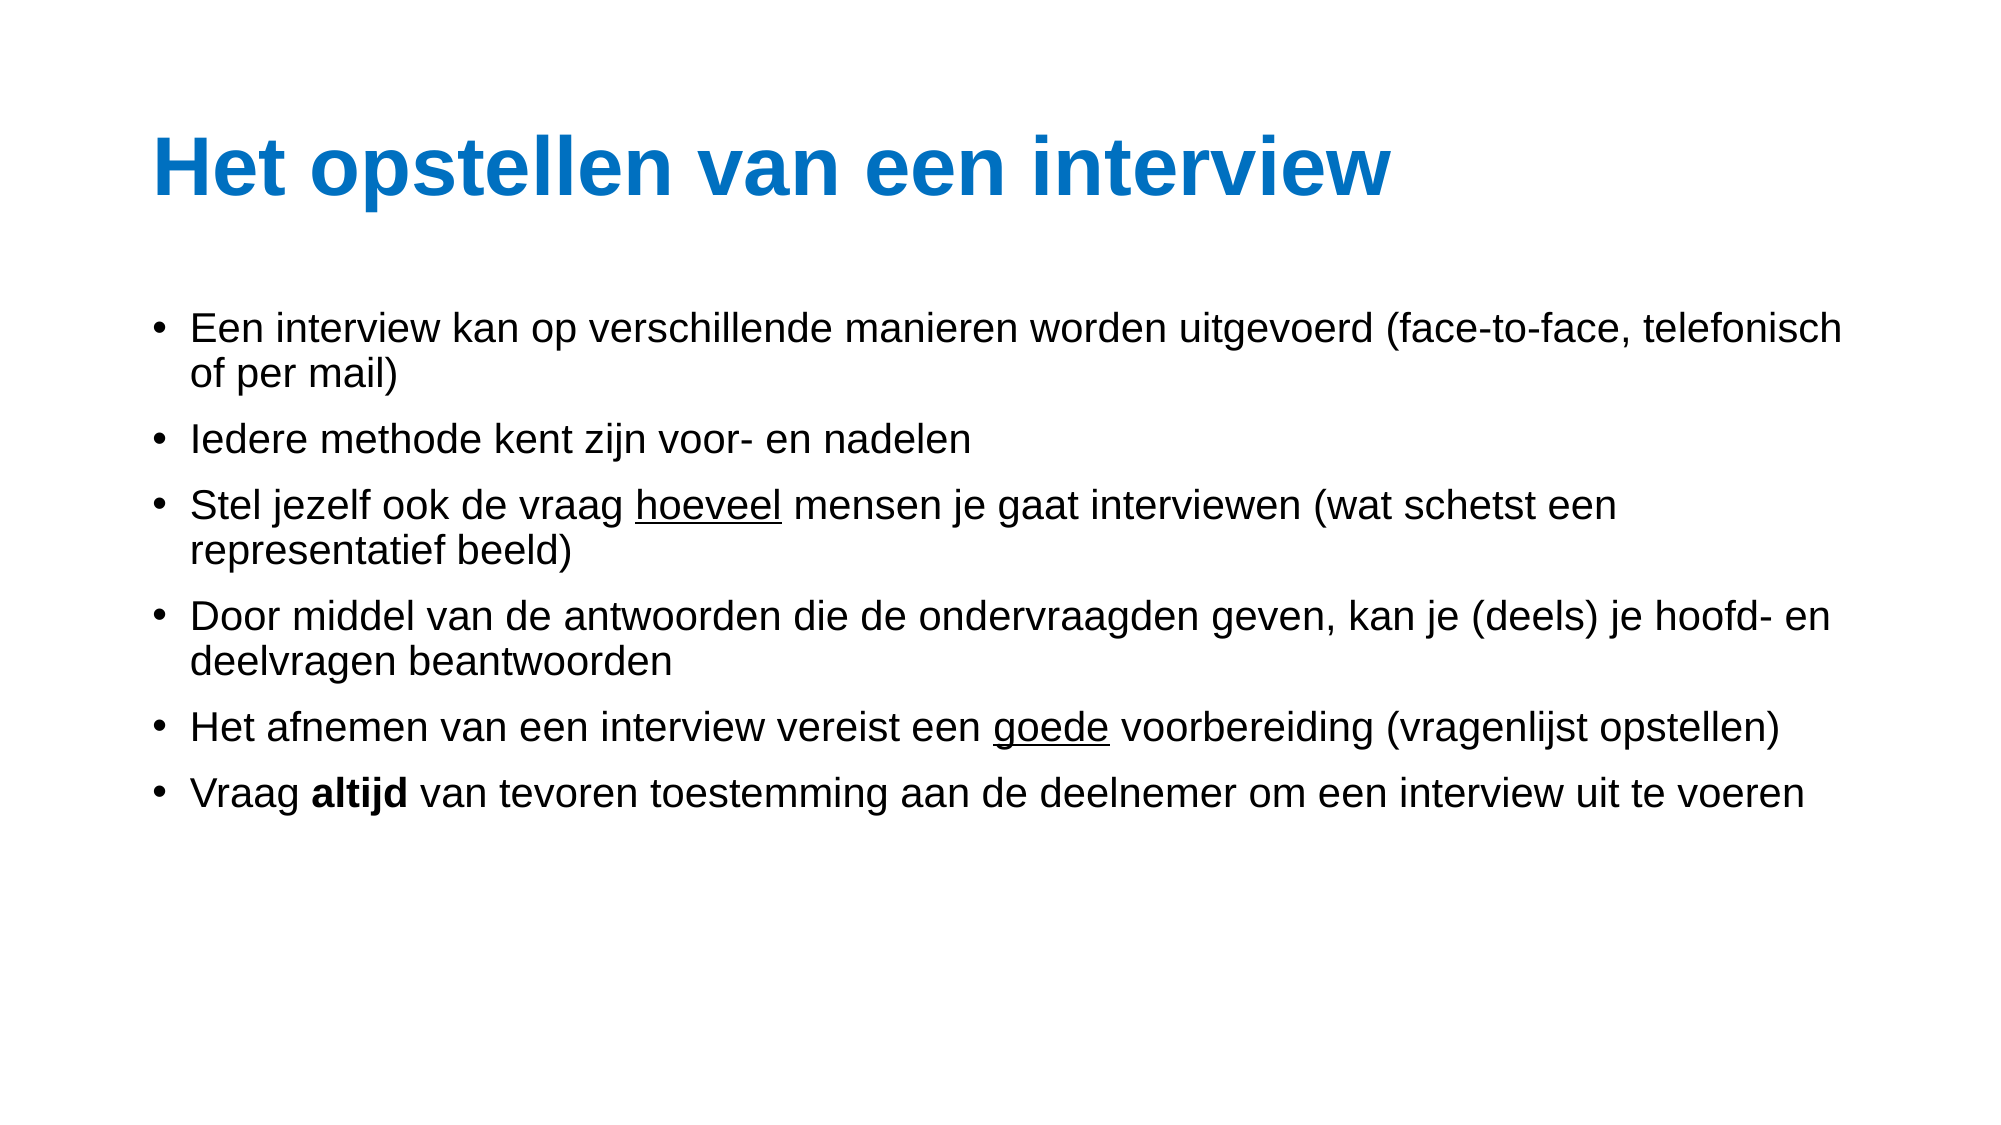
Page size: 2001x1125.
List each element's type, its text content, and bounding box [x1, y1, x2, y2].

title Het opstellen van een interview [137, 59, 1863, 278]
list Een interview kan op verschillende manieren worden uitgevoerd (face-to-face, telefonisch of per mail) Iedere methode kent zijn voor- en nadelen Stel jezelf ook de vraag hoeveel mensen je gaat interviewen (wat schetst een representatief beeld) Door middel van de antwoorden die de ondervraagden geven, kan je (deels) je hoofd- en deelvragen beantwoorden Het afnemen van een interview vereist een goede voorbereiding (vragenlijst opstellen) Vraag altijd van tevoren toestemming aan de deelnemer om een interview uit te voeren [137, 299, 1863, 1014]
